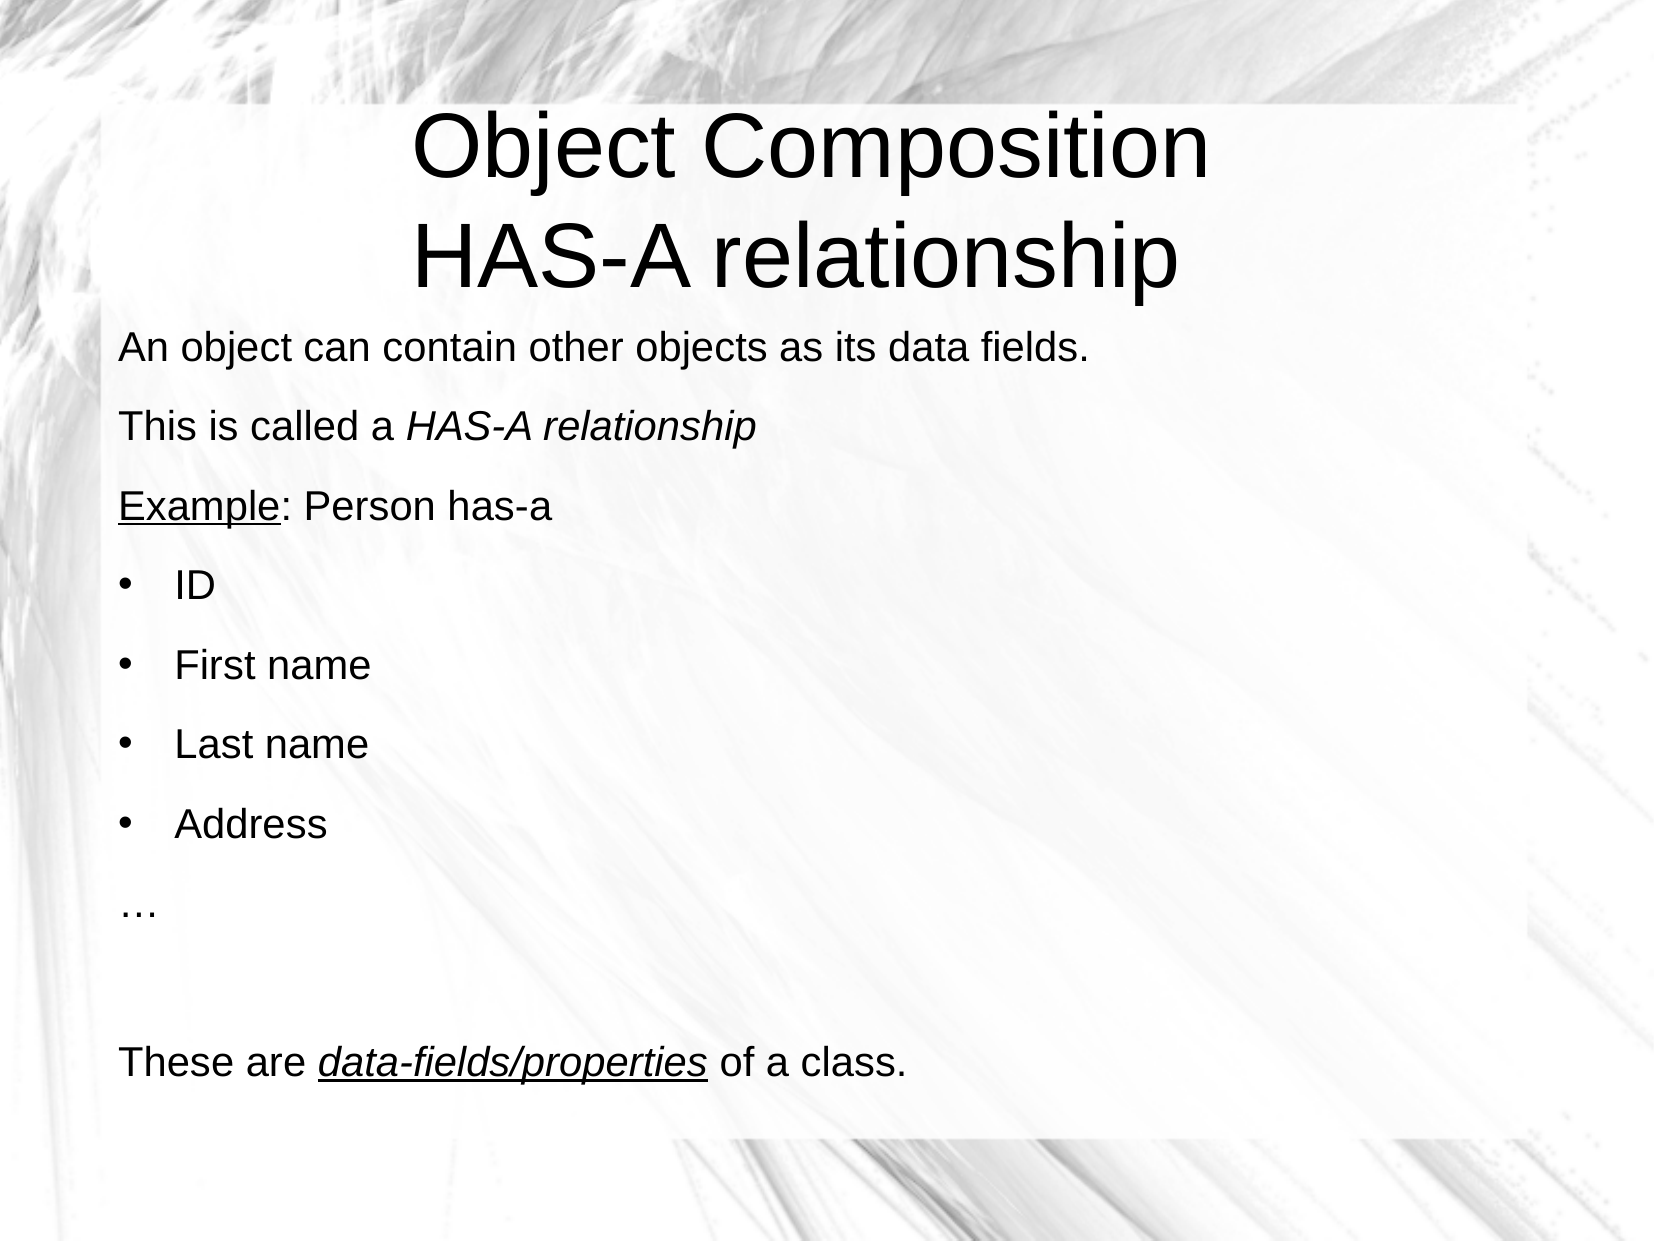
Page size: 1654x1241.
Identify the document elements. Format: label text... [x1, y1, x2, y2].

title Object Composition HAS-A relationship [118, 112, 1506, 281]
picture [0, 0, 1654, 1241]
list An object can contain other objects as its data fields. This is called a HAS-A relationship Example: Person has-a ID First name Last name Address … These are data-fields/properties of a class. [118, 319, 1571, 1102]
